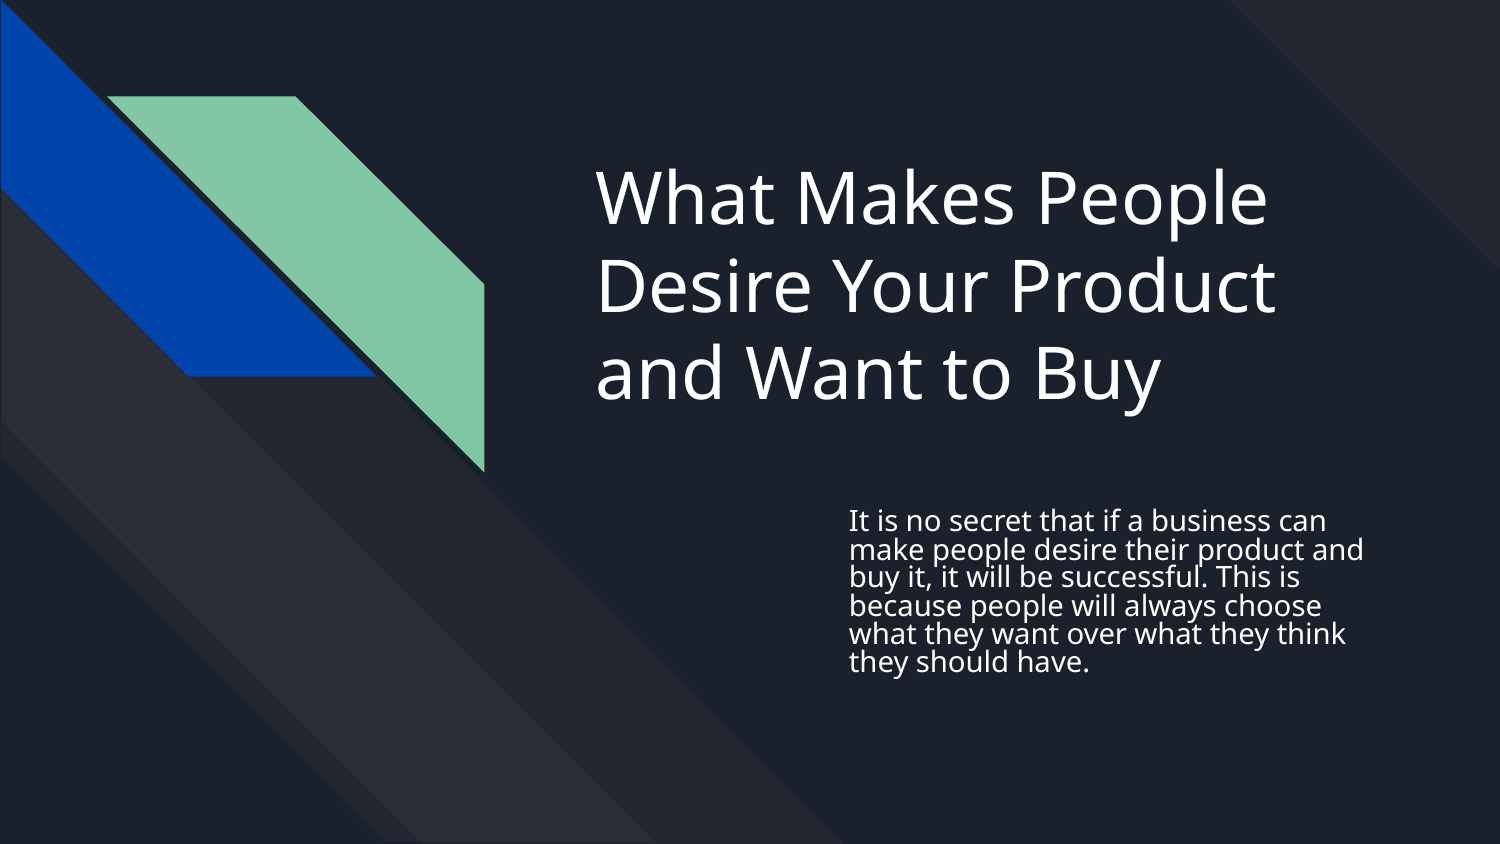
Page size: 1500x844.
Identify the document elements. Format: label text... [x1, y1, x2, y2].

title What Makes People Desire Your Product and Want to Buy [580, 136, 1404, 396]
subtitle It is no secret that if a business can make people desire their product and buy it, it will be successful. This is because people will always choose what they want over what they think they should have. [833, 494, 1404, 673]
